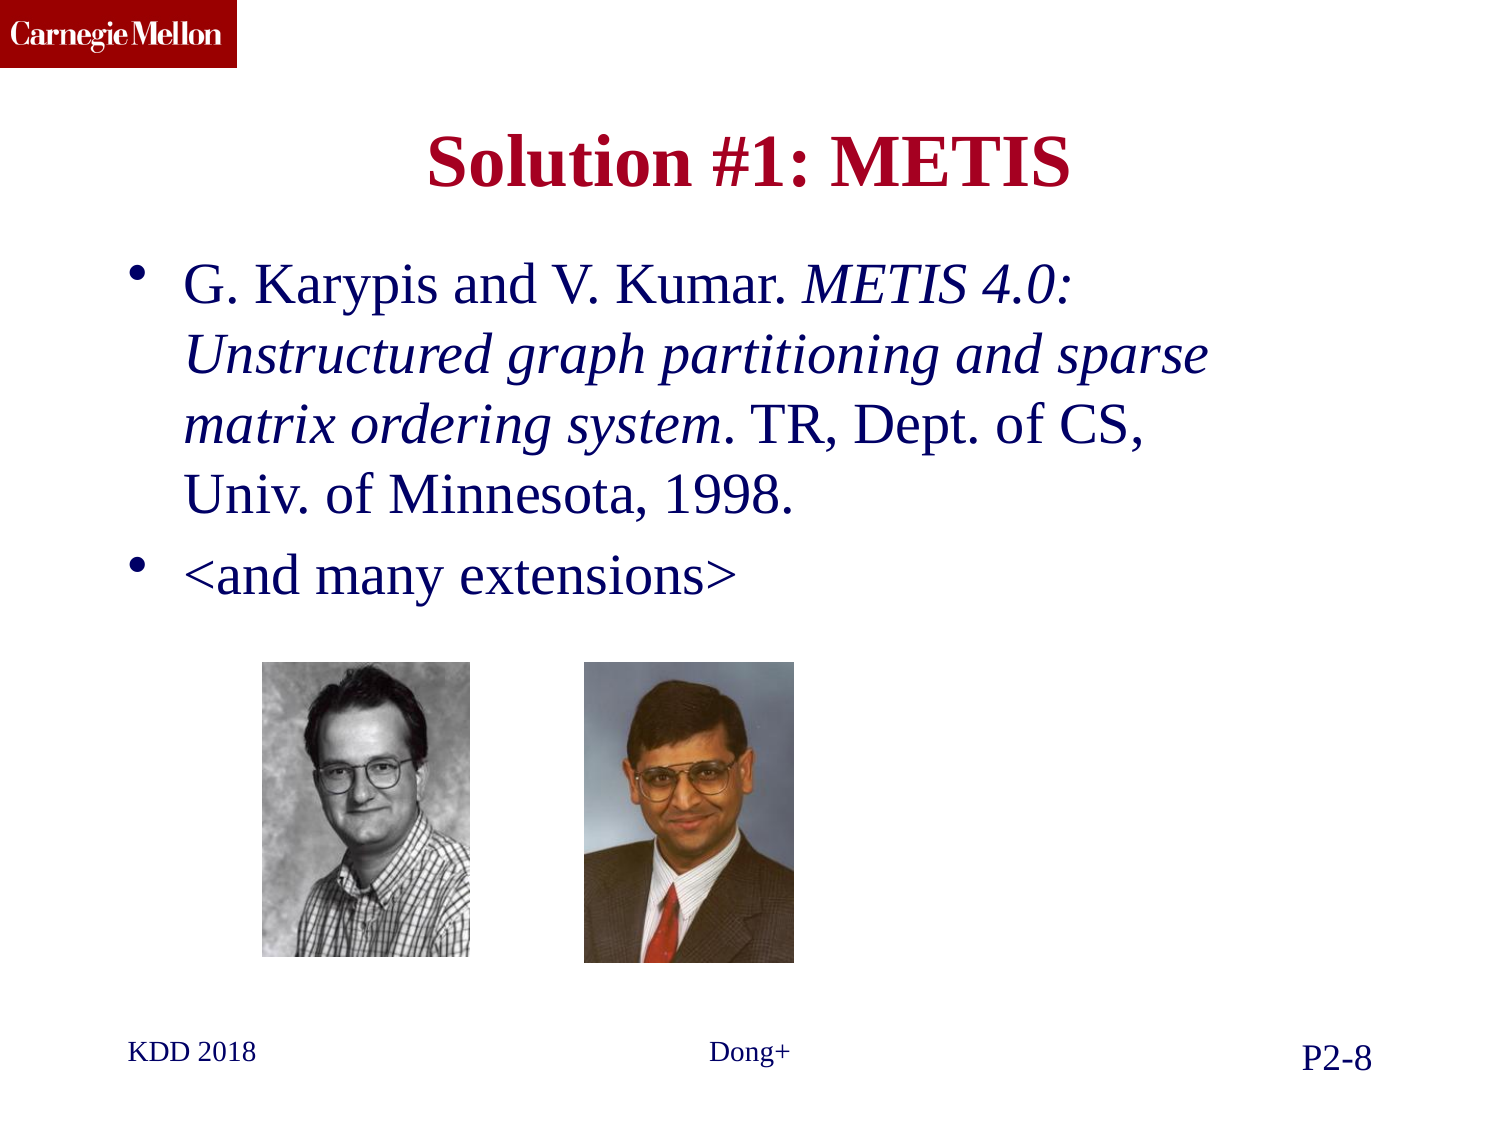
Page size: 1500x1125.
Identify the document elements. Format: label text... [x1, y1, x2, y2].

footer Dong+ [512, 1024, 988, 1101]
picture [0, 0, 237, 68]
slide_number P2-8 [1074, 1024, 1388, 1101]
title Solution #1: METIS [112, 99, 1388, 213]
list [584, 662, 794, 963]
list G. Karypis and V. Kumar. METIS 4.0: Unstructured graph partitioning and sparse matrix ordering system. TR, Dept. of CS, Univ. of Minnesota, 1998. <and many extensions> [112, 237, 1263, 738]
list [262, 662, 470, 957]
slide_number KDD 2018 [112, 1024, 426, 1101]
